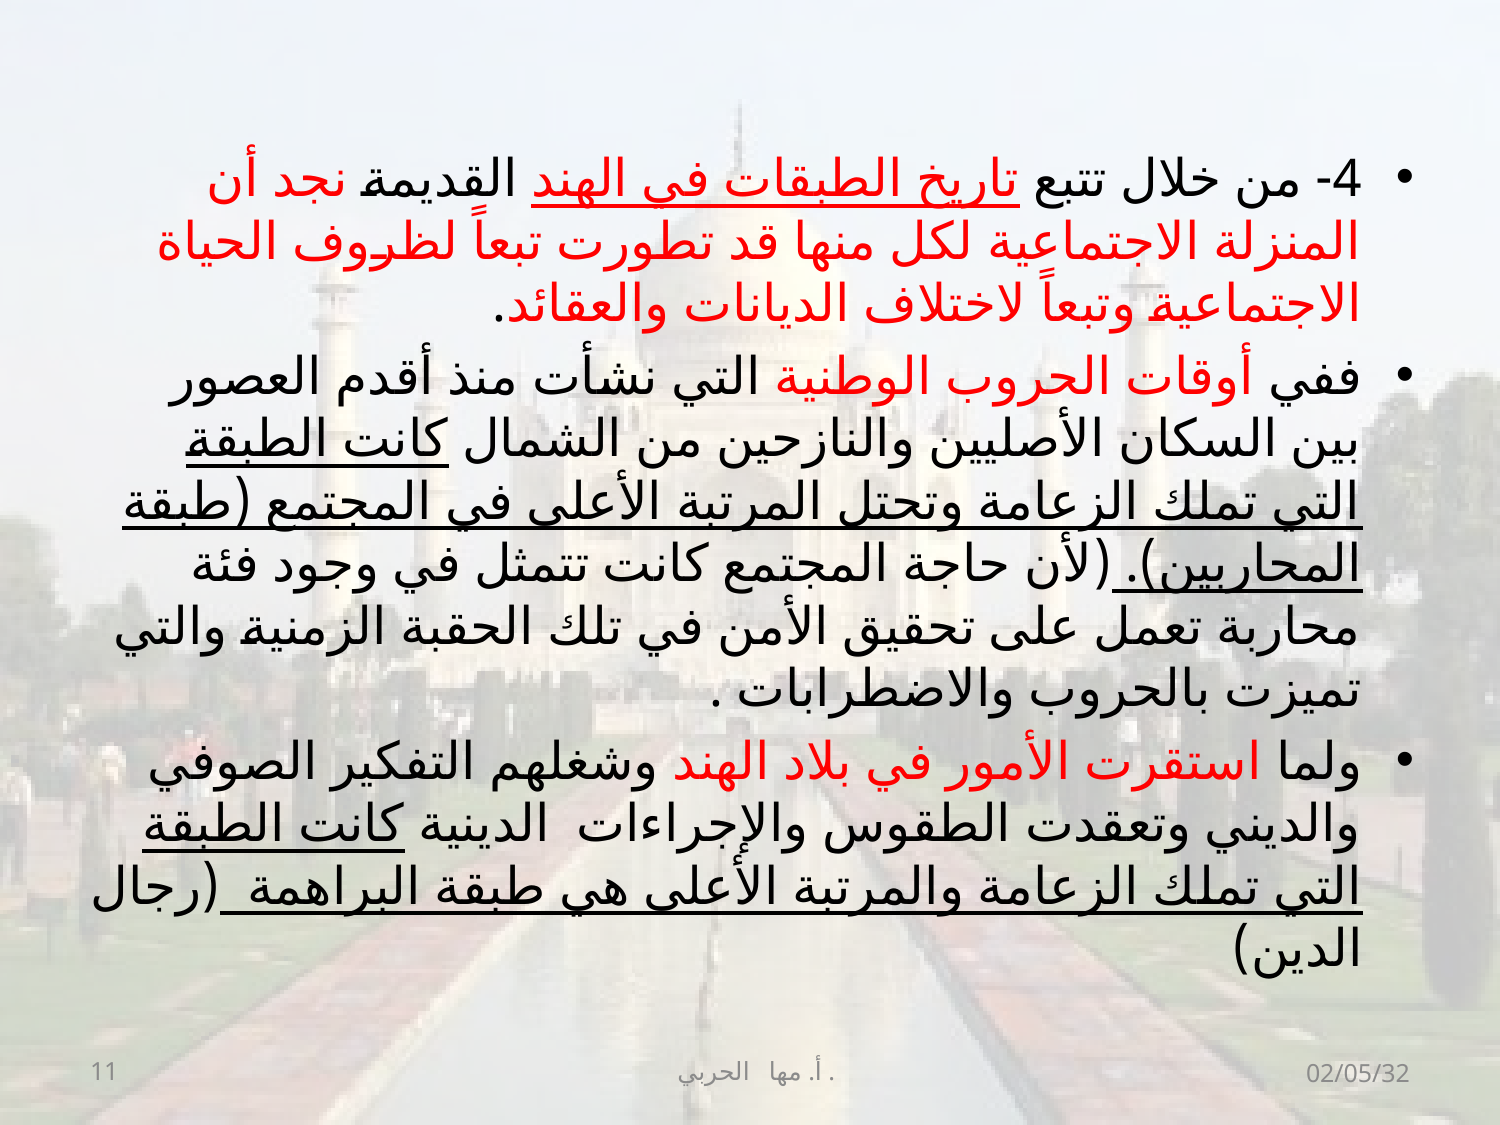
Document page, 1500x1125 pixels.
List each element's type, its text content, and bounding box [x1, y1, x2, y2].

list 4- من خلال تتبع تاريخ الطبقات في الهند القديمة نجد أن المنزلة الاجتماعية لكل منها قد تطورت تبعاً لظروف الحياة الاجتماعية وتبعاً لاختلاف الديانات والعقائد. ففي أوقات الحروب الوطنية التي نشأت منذ أقدم العصور بين السكان الأصليين والنازحين من الشمال كانت الطبقة التي تملك الزعامة وتحتل المرتبة الأعلى في المجتمع (طبقة المحاربين). (لأن حاجة المجتمع كانت تتمثل في وجود فئة محاربة تعمل على تحقيق الأمن في تلك الحقبة الزمنية والتي تميزت بالحروب والاضطرابات . ولما استقرت الأمور في بلاد الهند وشغلهم التفكير الصوفي والديني وتعقدت الطقوس والإجراءات الدينية كانت الطبقة التي تملك الزعامة والمرتبة الأعلى هي طبقة البراهمة (رجال الدين) [75, 137, 1425, 1005]
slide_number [1074, 1042, 1425, 1103]
footer أ. مها الحربي . [512, 1042, 988, 1103]
slide_number 11 [75, 1042, 425, 1103]
